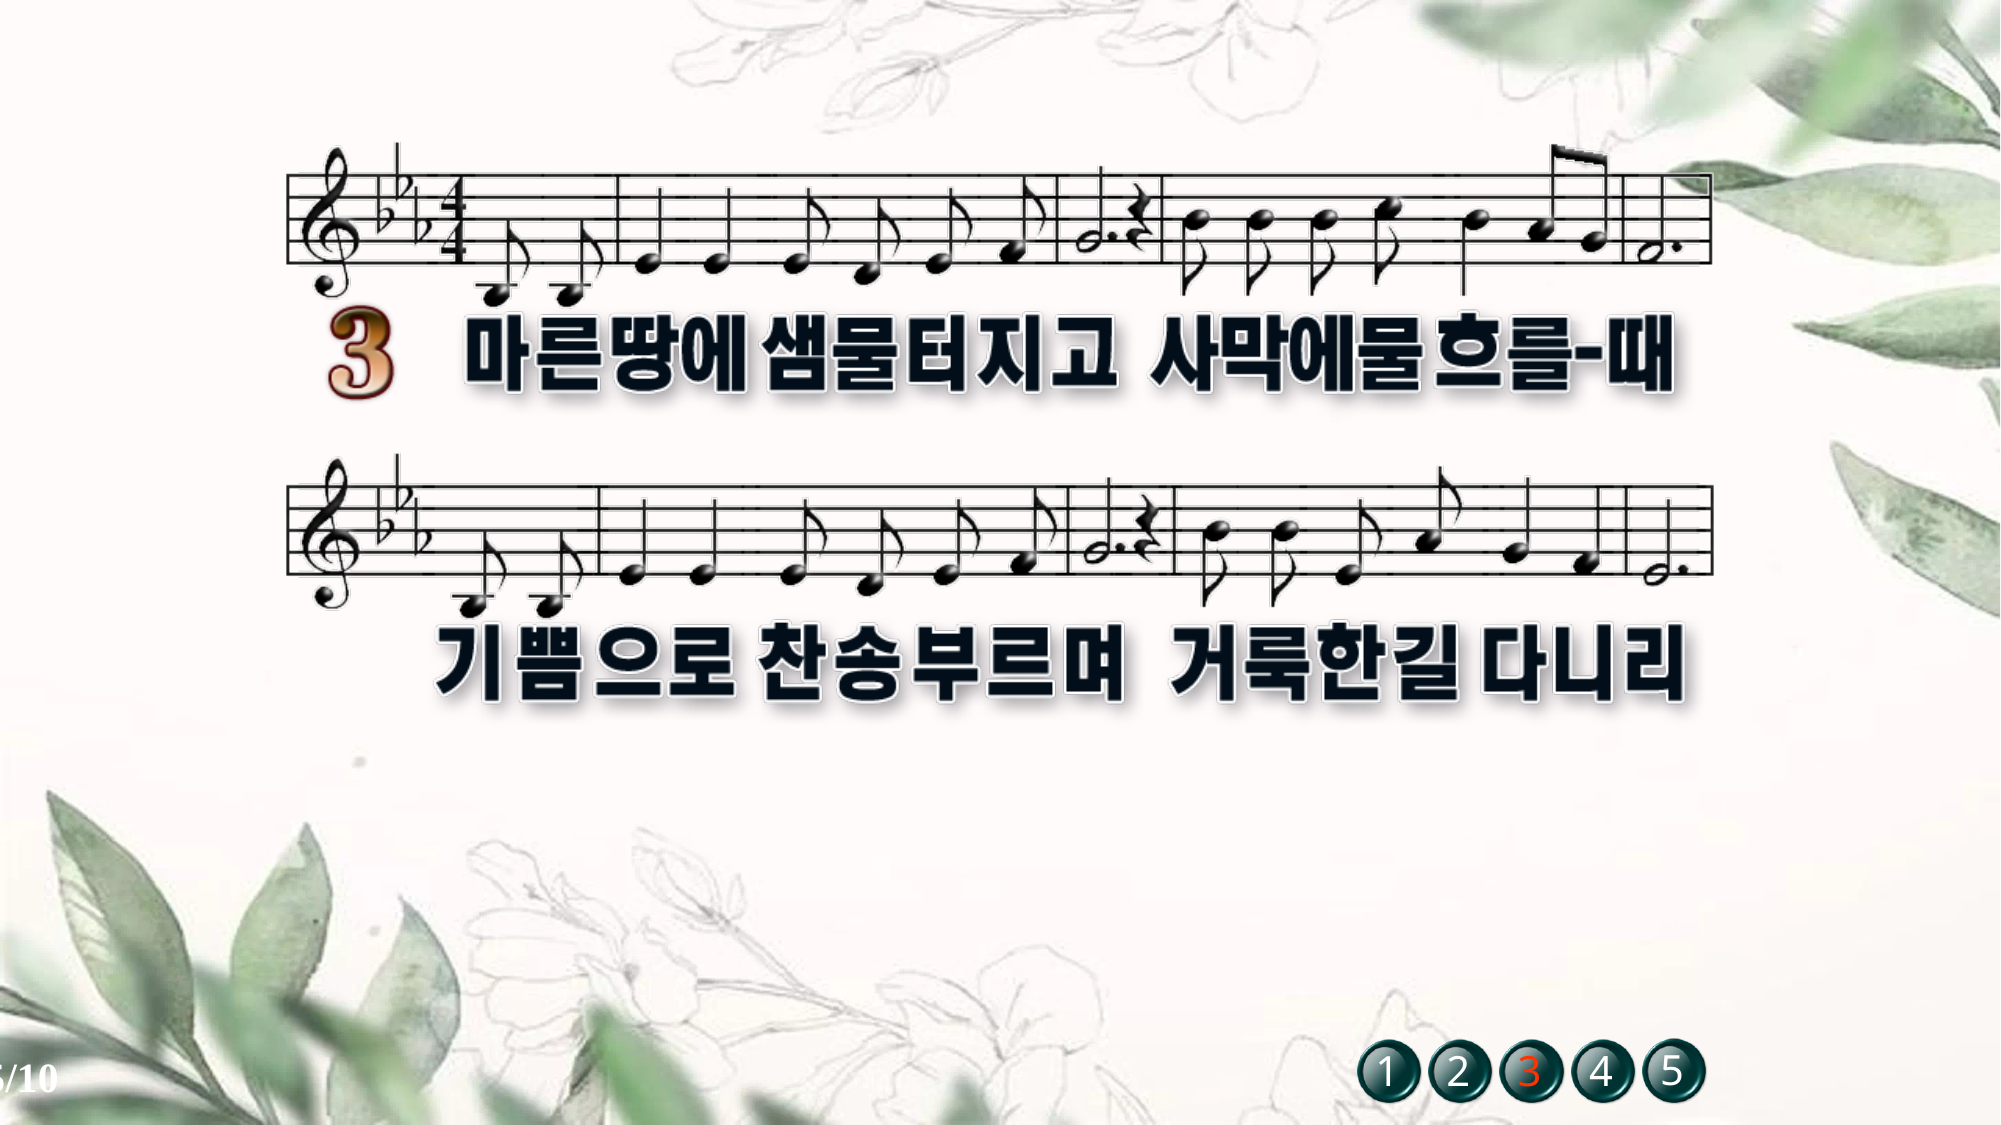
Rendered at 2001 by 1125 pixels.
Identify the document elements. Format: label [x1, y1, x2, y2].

text_box [1639, 1034, 1709, 1106]
picture [0, 0, 2001, 1125]
text_box [1354, 1035, 1424, 1106]
text_box [1568, 1035, 1638, 1106]
text_box [1496, 1035, 1567, 1106]
text_box [1425, 1035, 1496, 1106]
